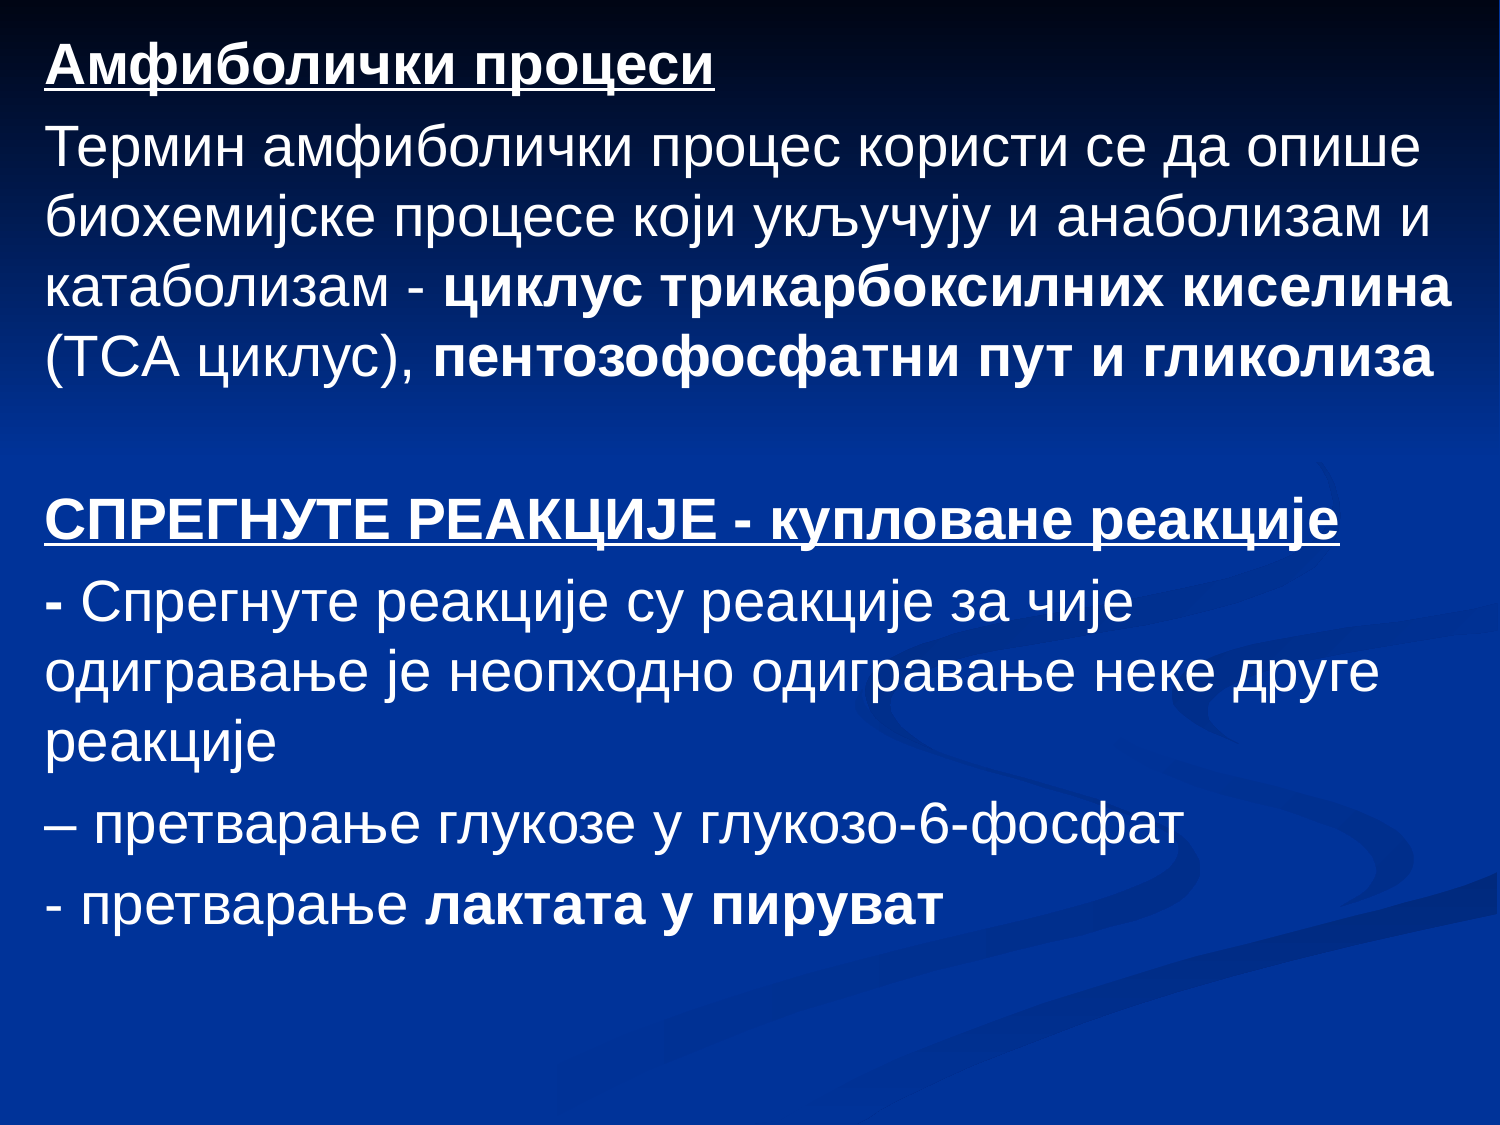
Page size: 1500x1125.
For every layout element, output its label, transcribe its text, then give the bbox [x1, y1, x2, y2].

list Амфиболички процеси Термин амфиболички процес користи се да опише биохемијске процесе који укључују и анаболизам и катаболизам - циклус трикарбоксилних киселина (TCA циклус), пентозофосфатни пут и гликолиза СПРЕГНУТЕ РЕАКЦИЈЕ - купловане реакције - Спрегнуте реакције су реакције за чије одигравање је неопходно одигравање неке друге реакције – претварање глукозе у глукозо-6-фосфат - претварање лактата у пируват [29, 18, 1471, 1095]
